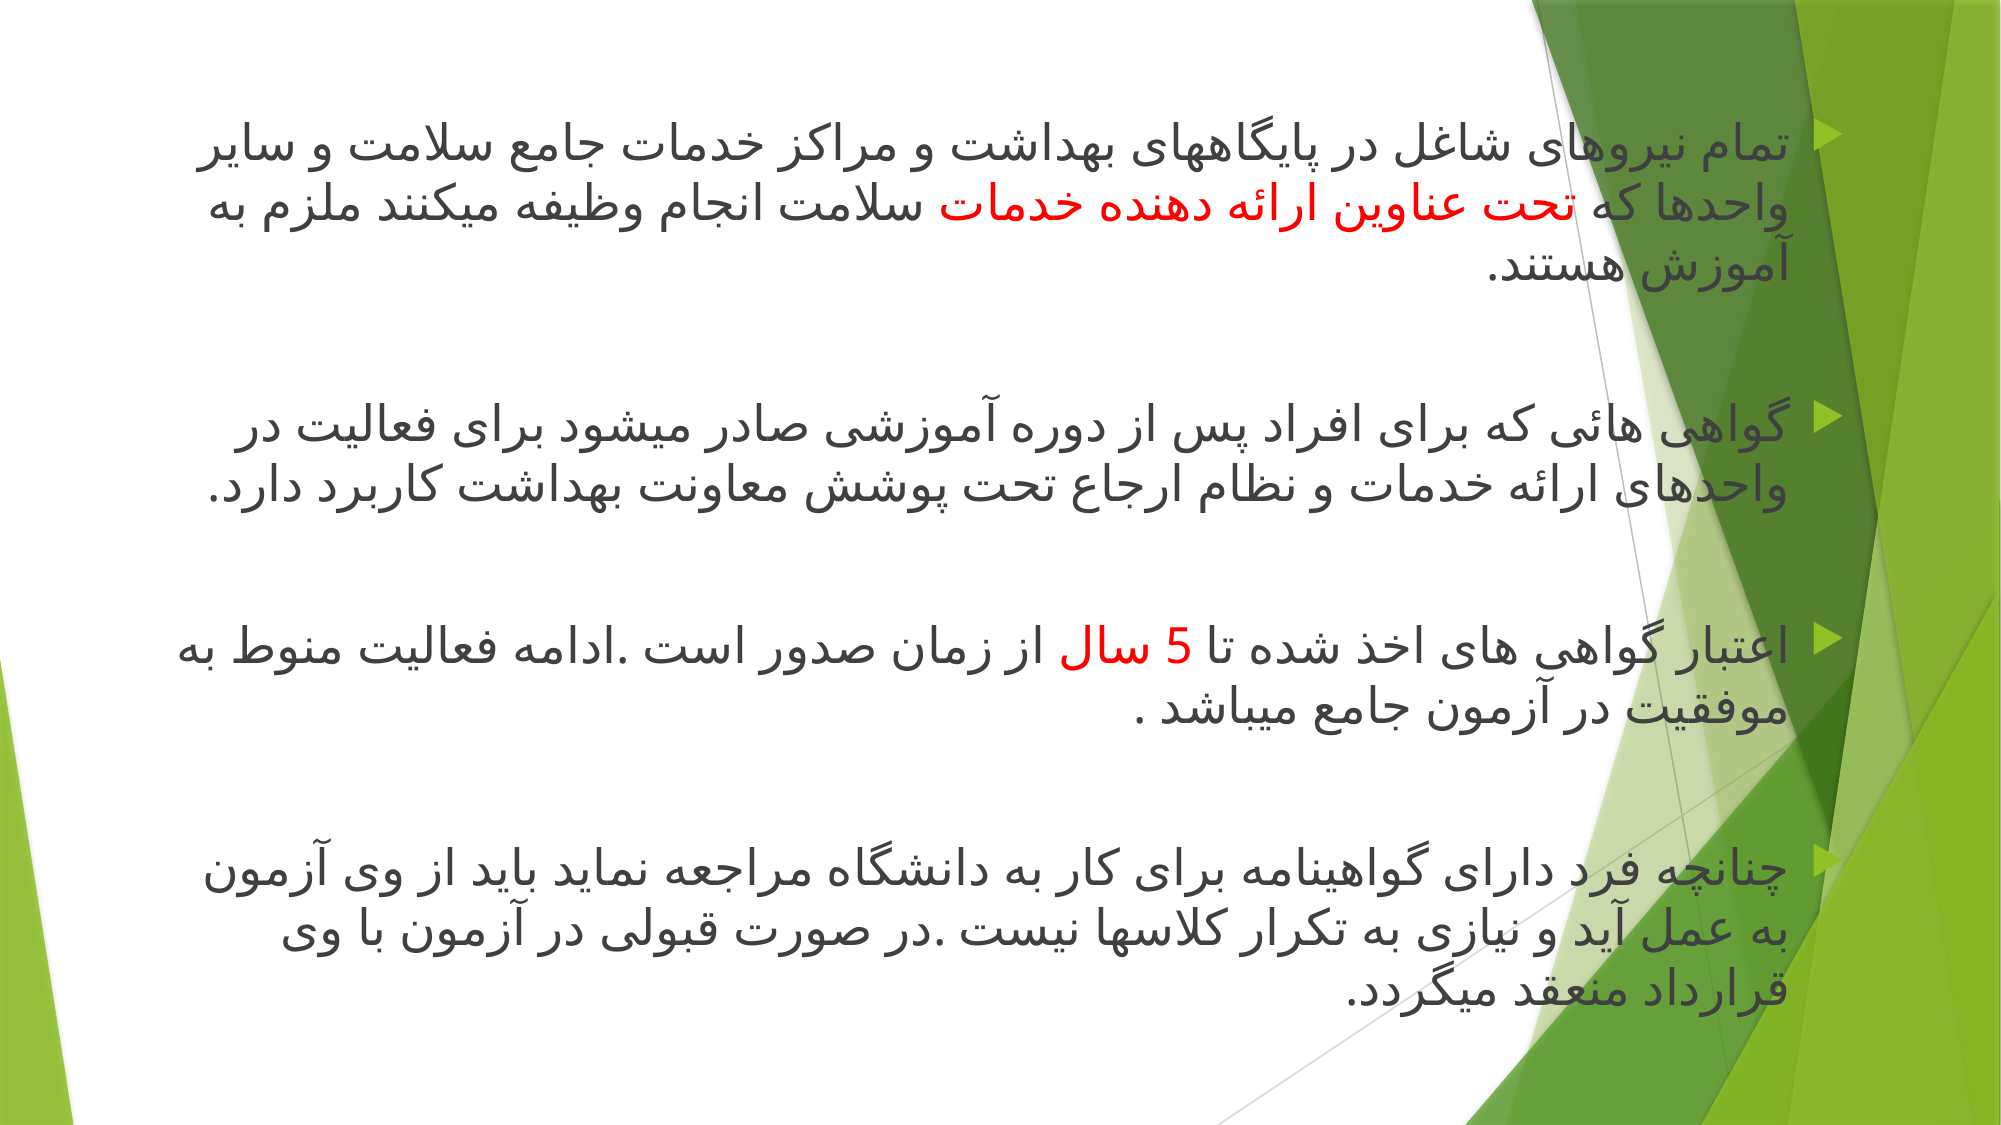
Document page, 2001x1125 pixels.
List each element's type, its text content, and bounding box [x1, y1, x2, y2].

list تمام نیروهای شاغل در پایگاههای بهداشت و مراکز خدمات جامع سلامت و سایر واحدها که تحت عناوین ارائه دهنده خدمات سلامت انجام وظیفه میکنند ملزم به آموزش هستند. گواهی هائی که برای افراد پس از دوره آموزشی صادر میشود برای فعالیت در واحدهای ارائه خدمات و نظام ارجاع تحت پوشش معاونت بهداشت کاربرد دارد. اعتبار گواهی های اخذ شده تا 5 سال از زمان صدور است .ادامه فعالیت منوط به موفقیت در آزمون جامع میباشد . چنانچه فرد دارای گواهینامه برای کار به دانشگاه مراجعه نماید باید از وی آزمون به عمل آید و نیازی به تکرار کلاسها نیست .در صورت قبولی در آزمون با وی قرارداد منعقد میگردد. [137, 102, 1863, 1014]
